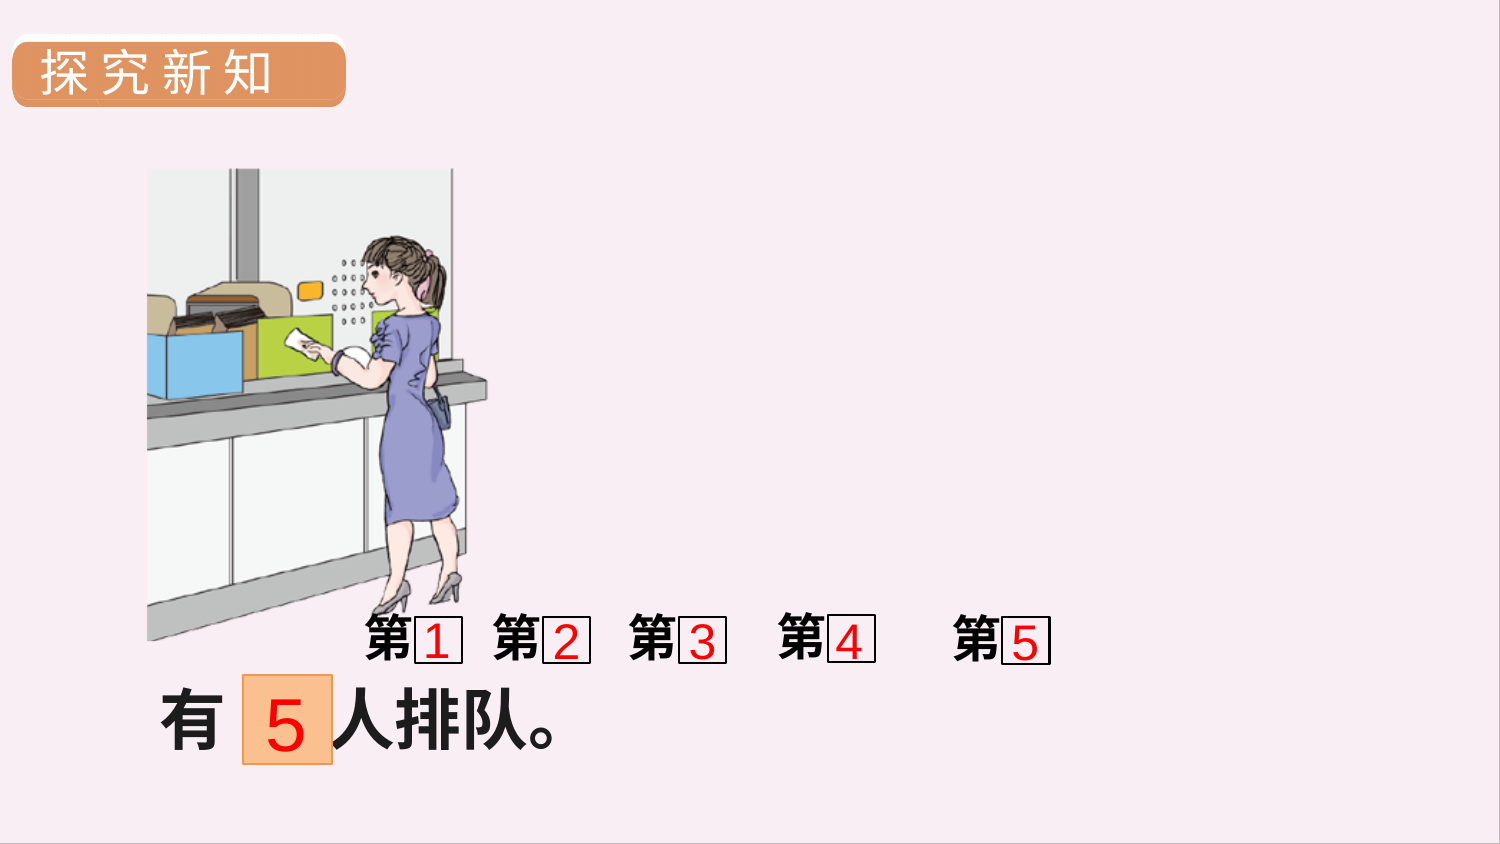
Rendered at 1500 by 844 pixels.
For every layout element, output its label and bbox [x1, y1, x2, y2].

picture [0, 0, 1500, 844]
text_box [12, 34, 373, 111]
text_box [144, 662, 677, 775]
text_box [348, 597, 1050, 677]
